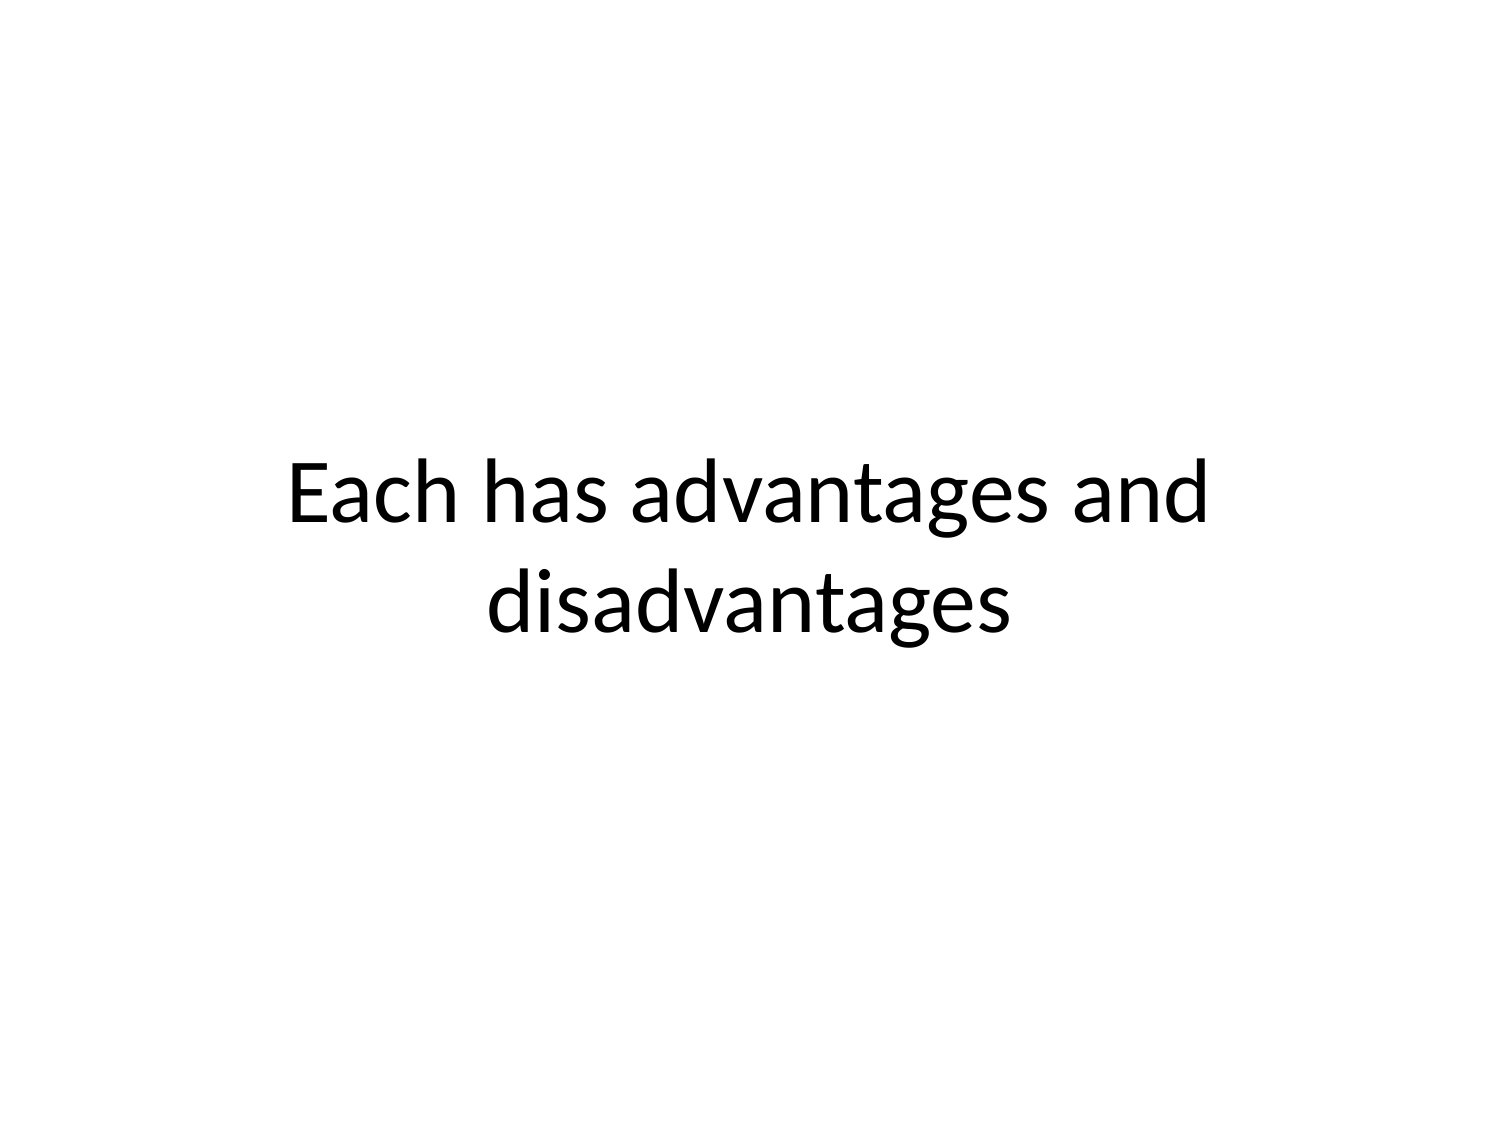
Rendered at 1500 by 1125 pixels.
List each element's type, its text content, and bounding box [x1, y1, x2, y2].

title Each has advantages and disadvantages [74, 44, 1426, 1038]
